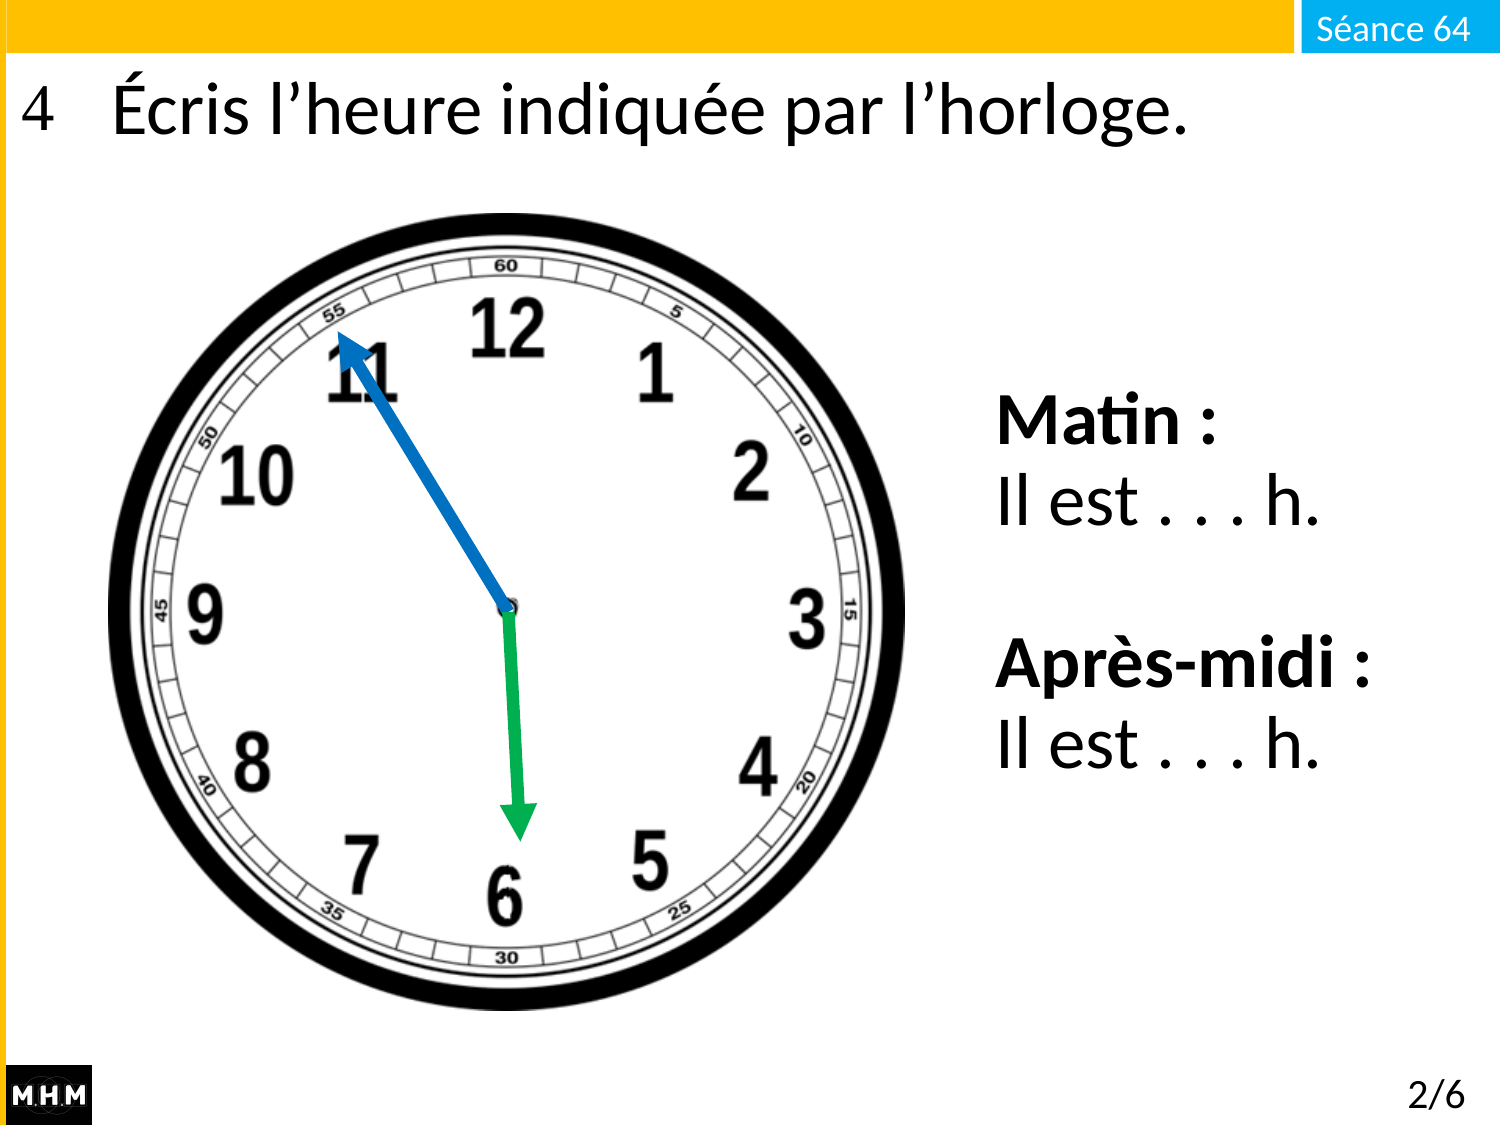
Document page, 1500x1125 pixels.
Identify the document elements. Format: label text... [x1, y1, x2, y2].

picture [108, 213, 905, 1011]
picture [6, 1065, 92, 1125]
text_box Matin : Il est . . . h. Après-midi : Il est . . . h. [980, 301, 1500, 863]
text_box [508, 612, 521, 842]
title Écris l’heure indiquée par l’horloge. [96, 60, 1391, 160]
list 2/6 [1373, 1064, 1500, 1125]
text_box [337, 331, 509, 612]
